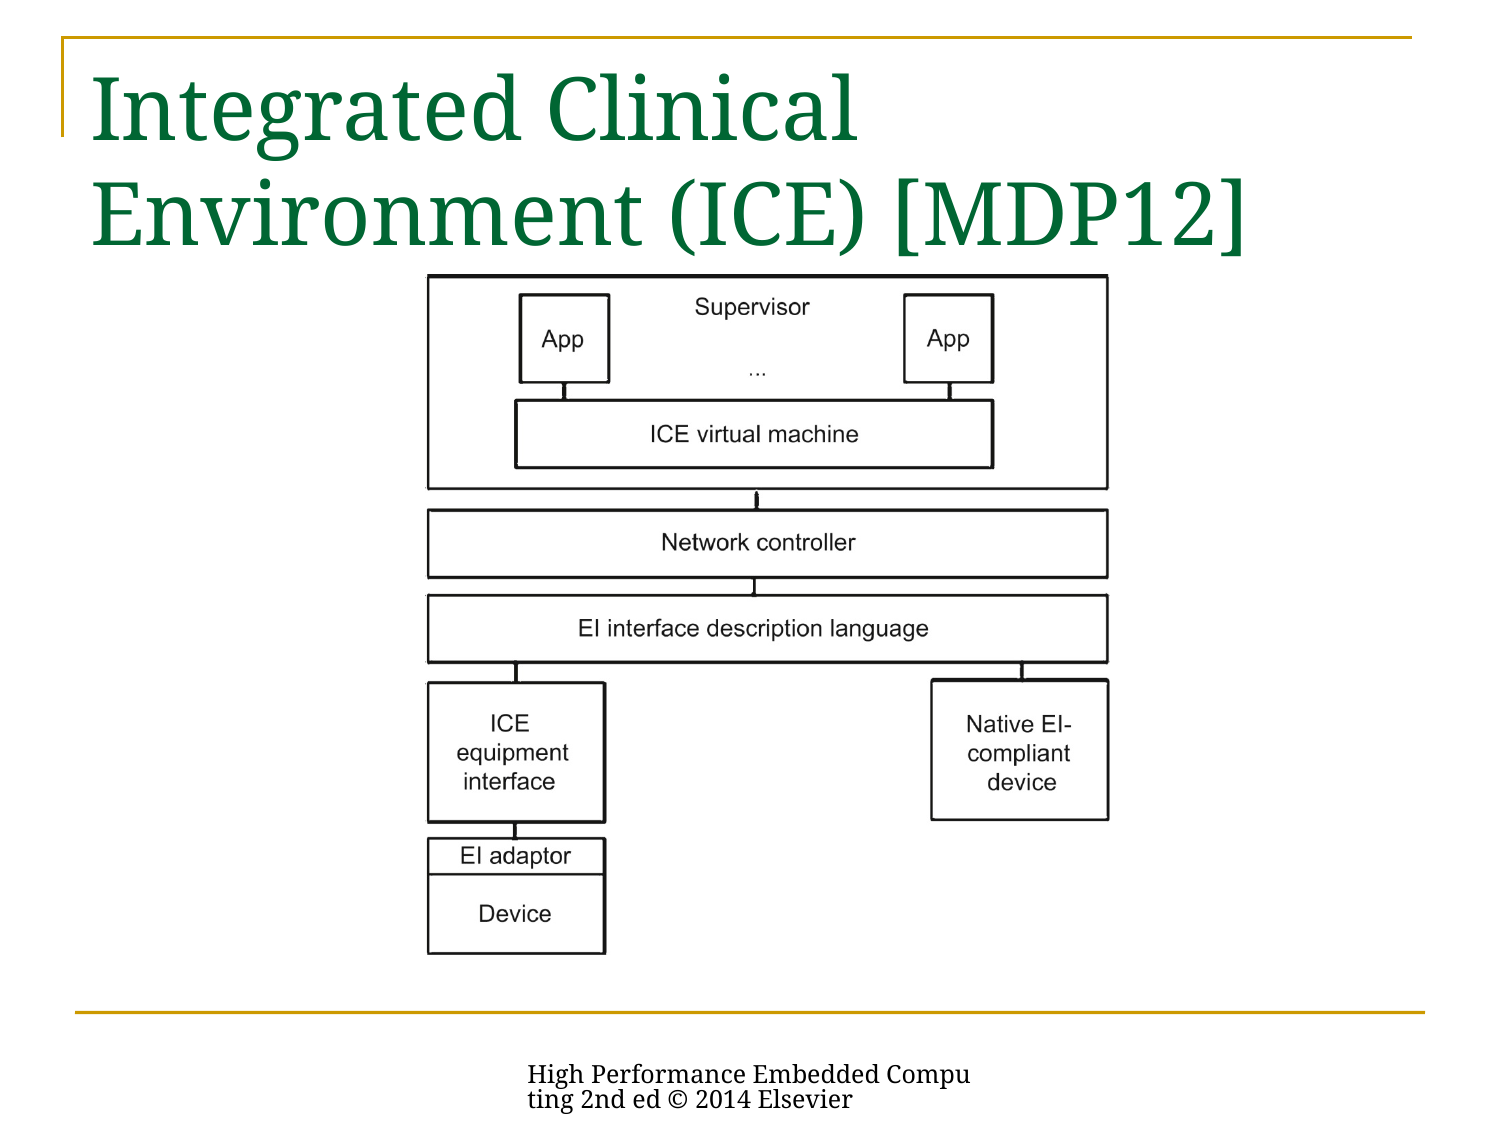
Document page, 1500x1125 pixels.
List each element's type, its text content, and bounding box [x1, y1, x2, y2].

footer High Performance Embedded Computing 2nd ed © 2014 Elsevier [512, 1025, 988, 1100]
title Integrated Clinical Environment (ICE) [MDP12] [75, 45, 1425, 233]
picture [424, 274, 1111, 955]
